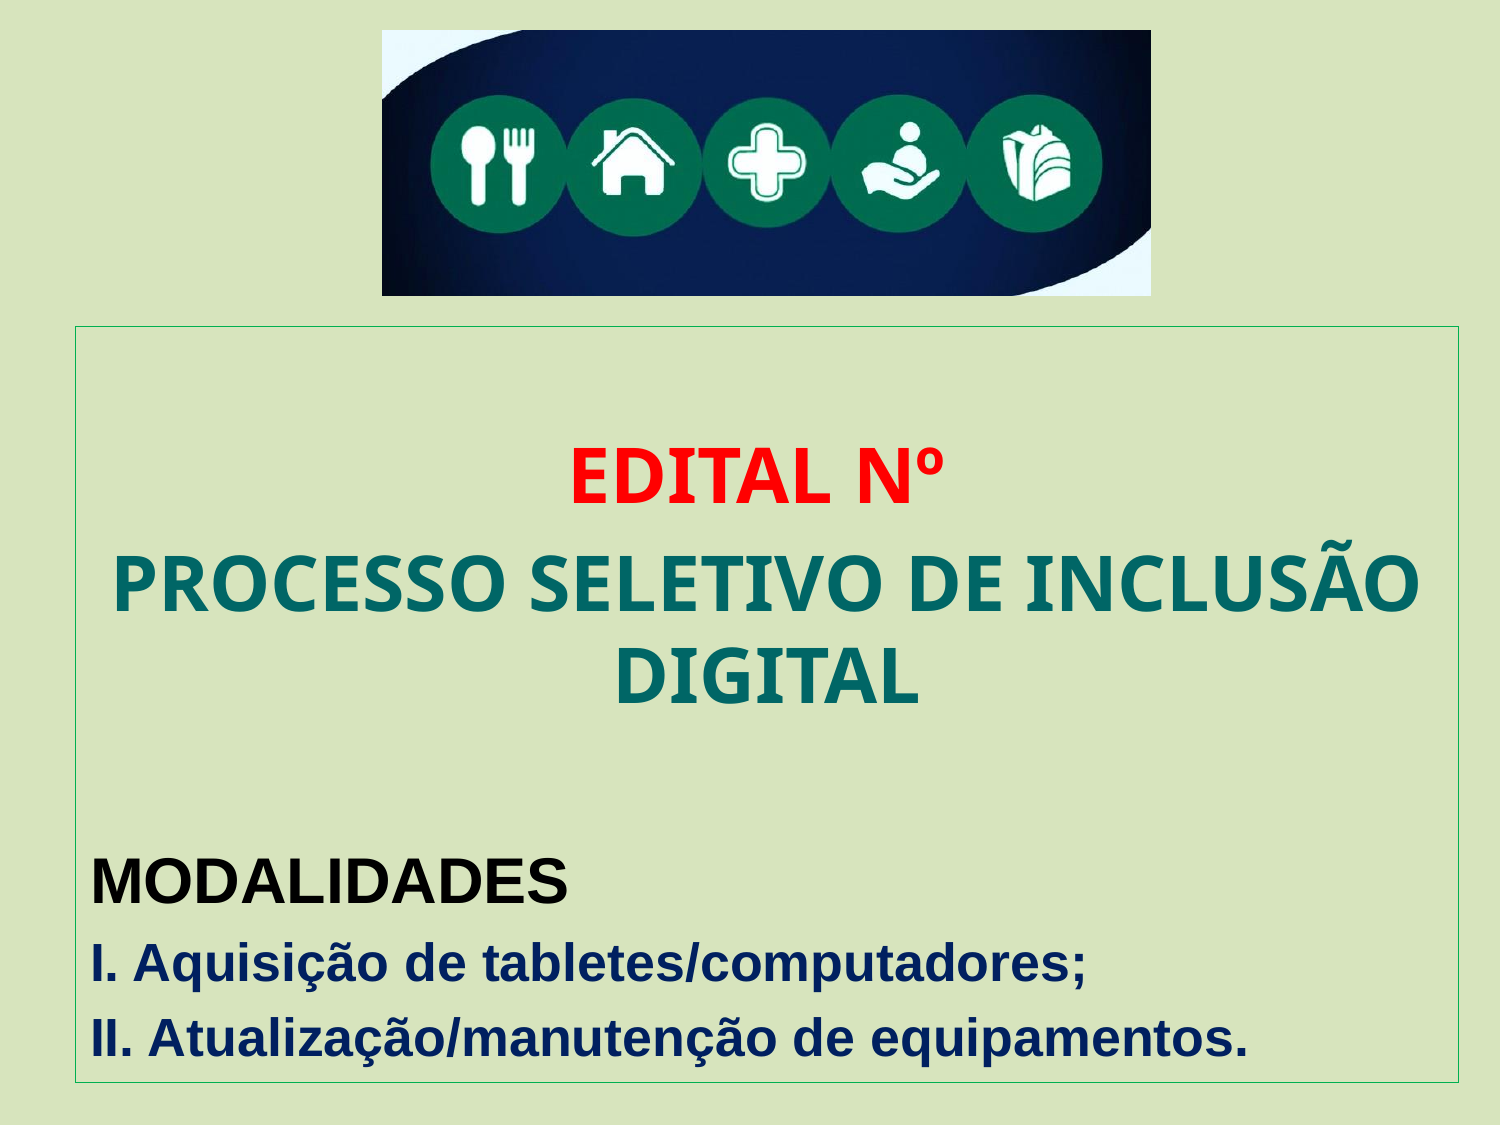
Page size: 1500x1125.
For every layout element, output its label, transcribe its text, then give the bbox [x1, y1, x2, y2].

picture [382, 30, 1151, 296]
list EDITAL Nº PROCESSO SELETIVO DE INCLUSÃO DIGITAL MODALIDADES I. Aquisição de tabletes/computadores; II. Atualização/manutenção de equipamentos. [75, 326, 1459, 1083]
